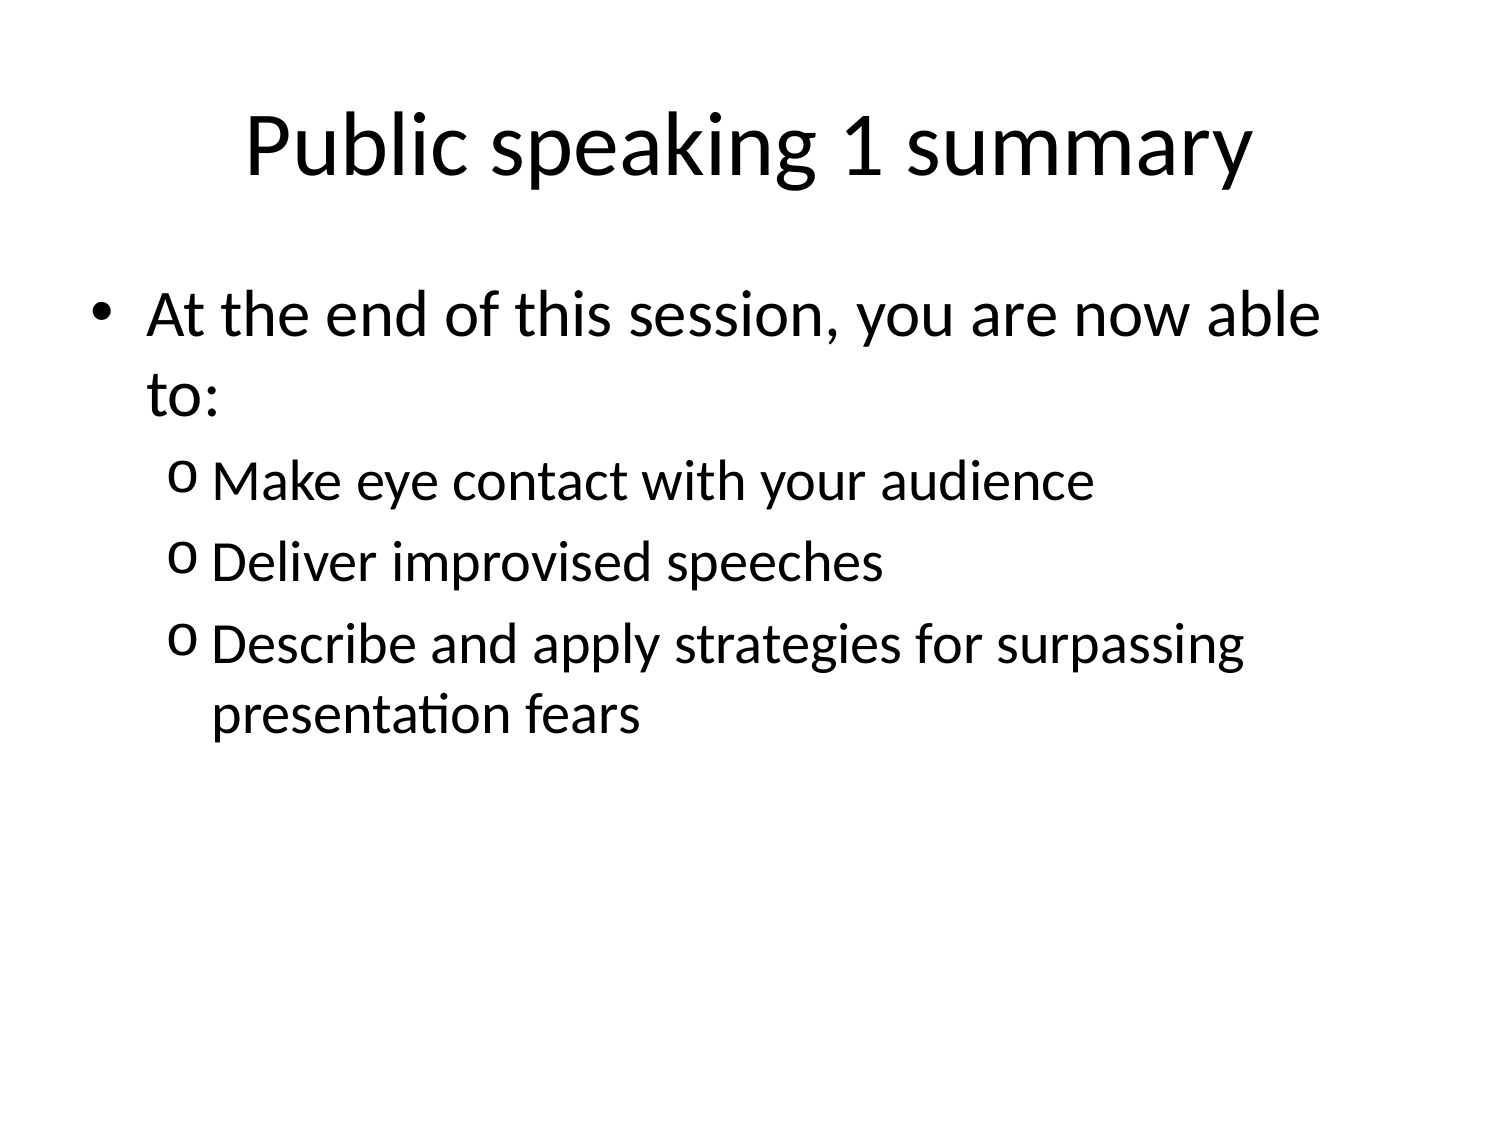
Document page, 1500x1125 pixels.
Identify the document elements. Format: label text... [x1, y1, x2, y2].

list At the end of this session, you are now able to: Make eye contact with your audience Deliver improvised speeches Describe and apply strategies for surpassing presentation fears [75, 262, 1425, 1005]
title Public speaking 1 summary [75, 45, 1425, 233]
